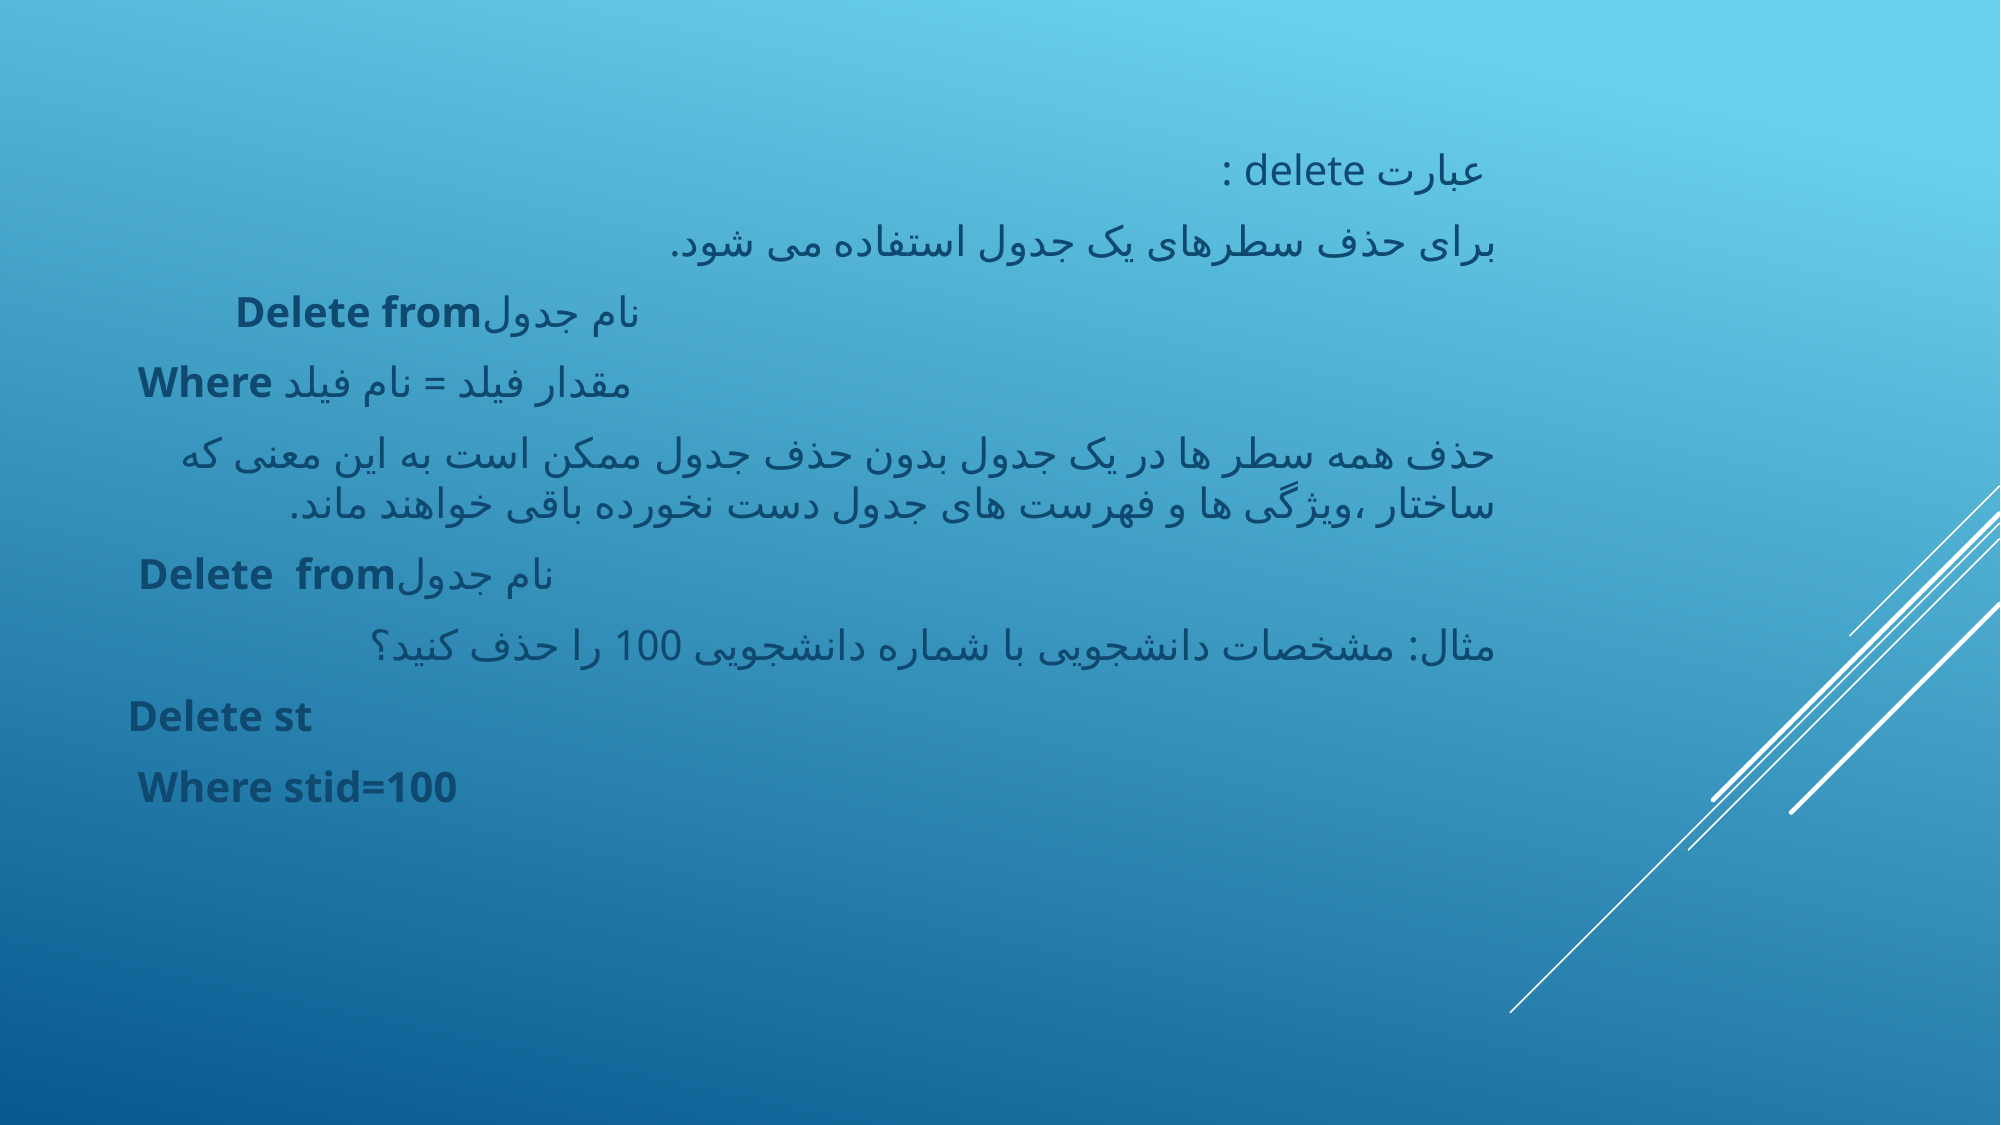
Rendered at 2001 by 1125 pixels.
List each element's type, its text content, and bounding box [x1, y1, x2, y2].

list عبارت delete : برای حذف سطرهای یک جدول استفاده می شود. نام جدولDelete from مقدار فیلد = نام فیلد Where حذف همه سطر ها در یک جدول بدون حذف جدول ممکن است به این معنی که ساختار ،ویژگی ها و فهرست های جدول دست نخورده باقی خواهند ماند. نام جدولDelete from مثال: مشخصات دانشجویی با شماره دانشجویی 100 را حذف کنید؟ Delete st Where stid=100 [112, 112, 1513, 913]
